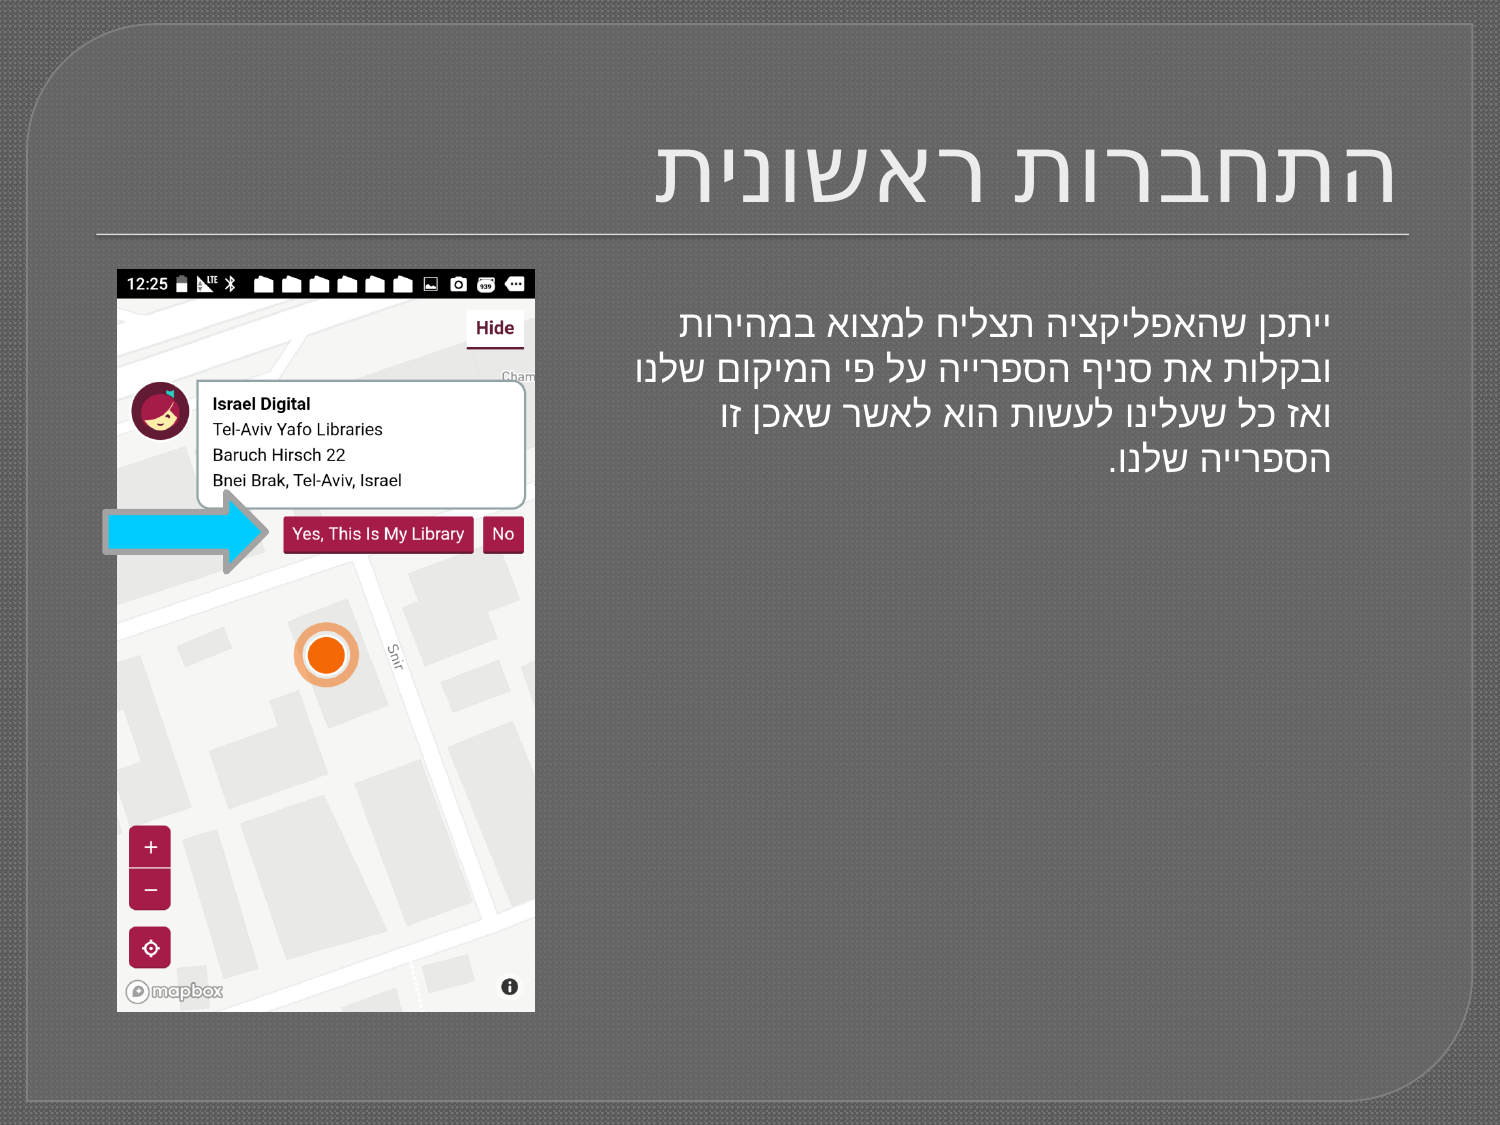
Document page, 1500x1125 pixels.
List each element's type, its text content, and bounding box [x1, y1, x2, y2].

title התחברות ראשונית [75, 41, 1425, 230]
text_box [102, 508, 110, 555]
text_box ייתכן שהאפליקציה תצליח למצוא במהירות ובקלות את סניף הספרייה על פי המיקום שלנו ואז כל שעלינו לעשות הוא לאשר שאכן זו הספרייה שלנו. [609, 292, 1348, 488]
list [116, 269, 535, 1013]
